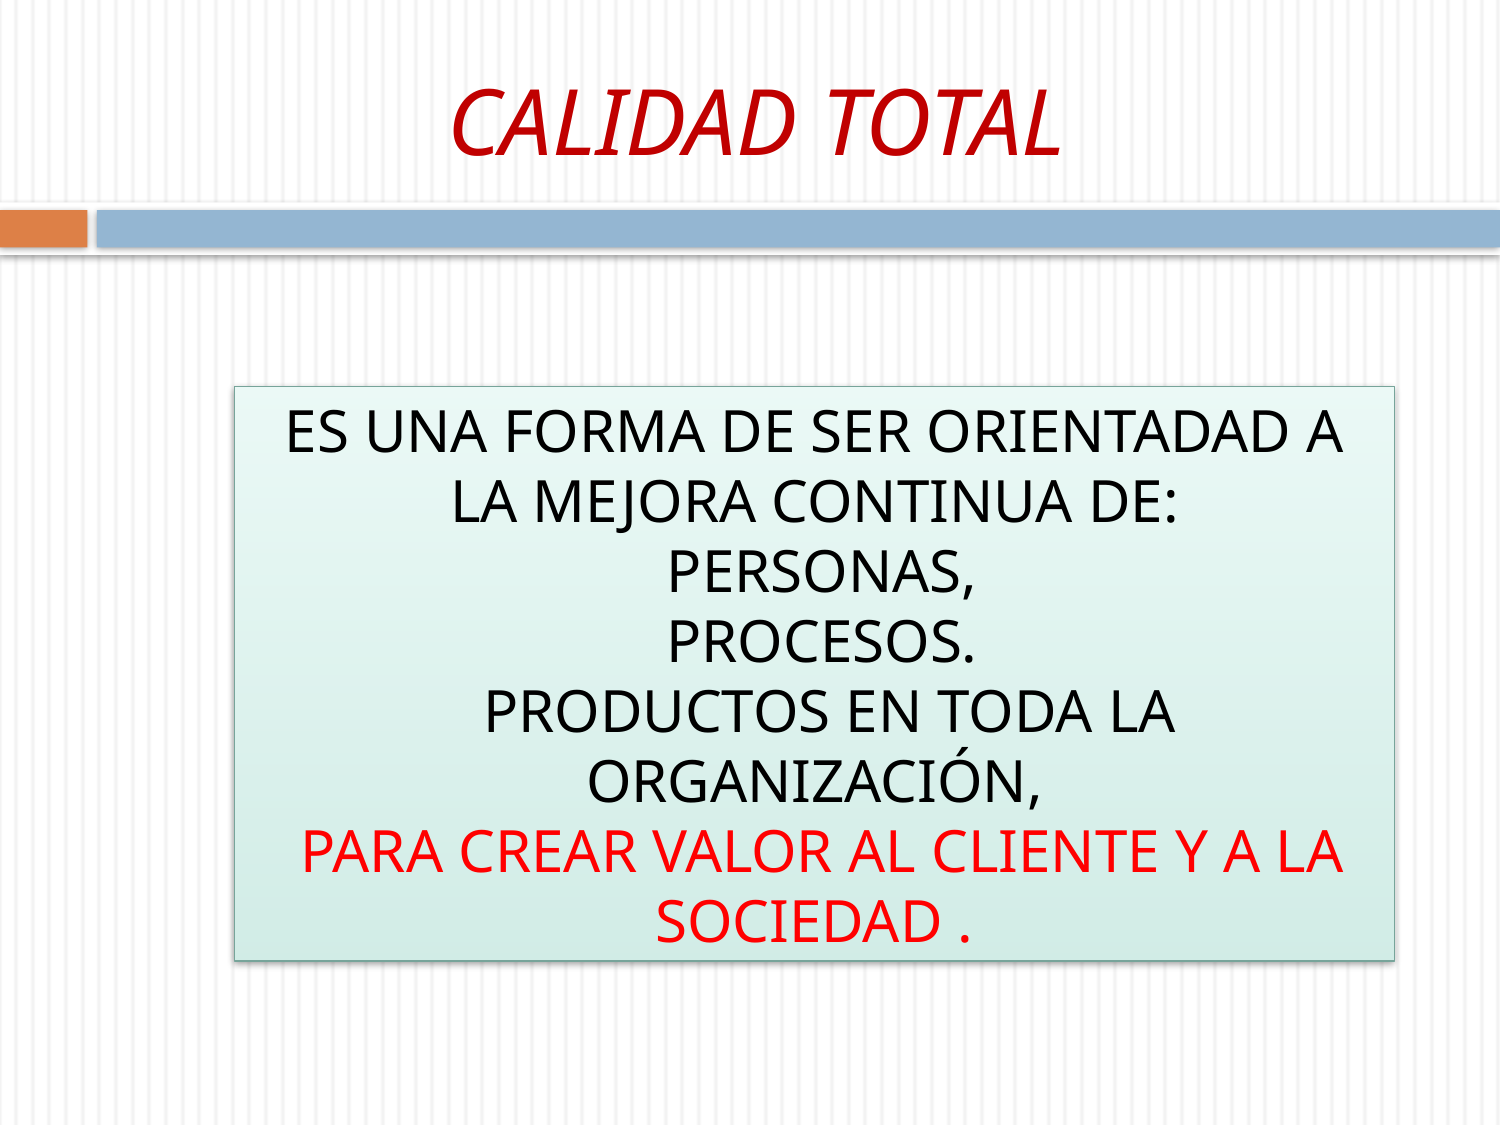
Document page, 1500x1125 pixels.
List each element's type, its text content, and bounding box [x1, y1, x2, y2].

text_box ES UNA FORMA DE SER ORIENTADAD A LA MEJORA CONTINUA DE: PERSONAS, PROCESOS. PRODUCTOS EN TODA LA ORGANIZACIÓN, PARA CREAR VALOR AL CLIENTE Y A LA SOCIEDAD . [234, 386, 1395, 962]
title CALIDAD TOTAL [99, 37, 1438, 200]
